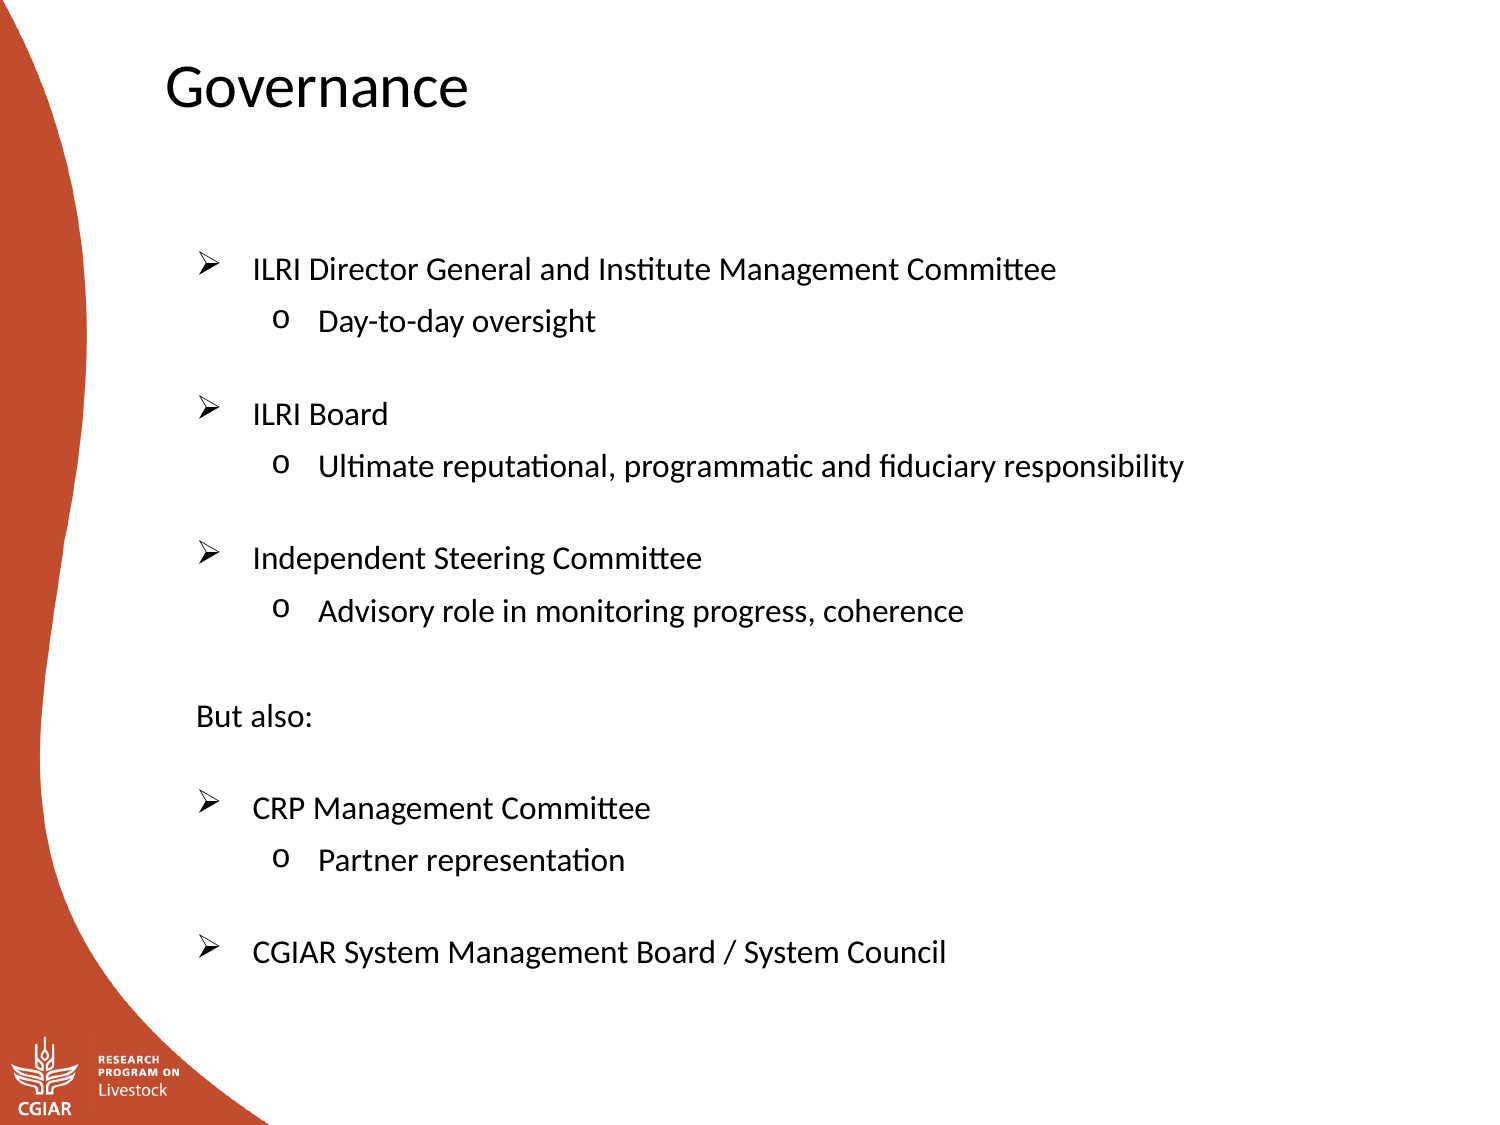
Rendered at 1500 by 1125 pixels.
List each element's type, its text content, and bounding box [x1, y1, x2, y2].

picture [0, 0, 270, 1125]
list Governance [150, 37, 1438, 225]
list ILRI Director General and Institute Management Committee Day-to-day oversight ILRI Board Ultimate reputational, programmatic and fiduciary responsibility Independent Steering Committee Advisory role in monitoring progress, coherence But also: CRP Management Committee Partner representation CGIAR System Management Board / System Council [181, 200, 1407, 1113]
